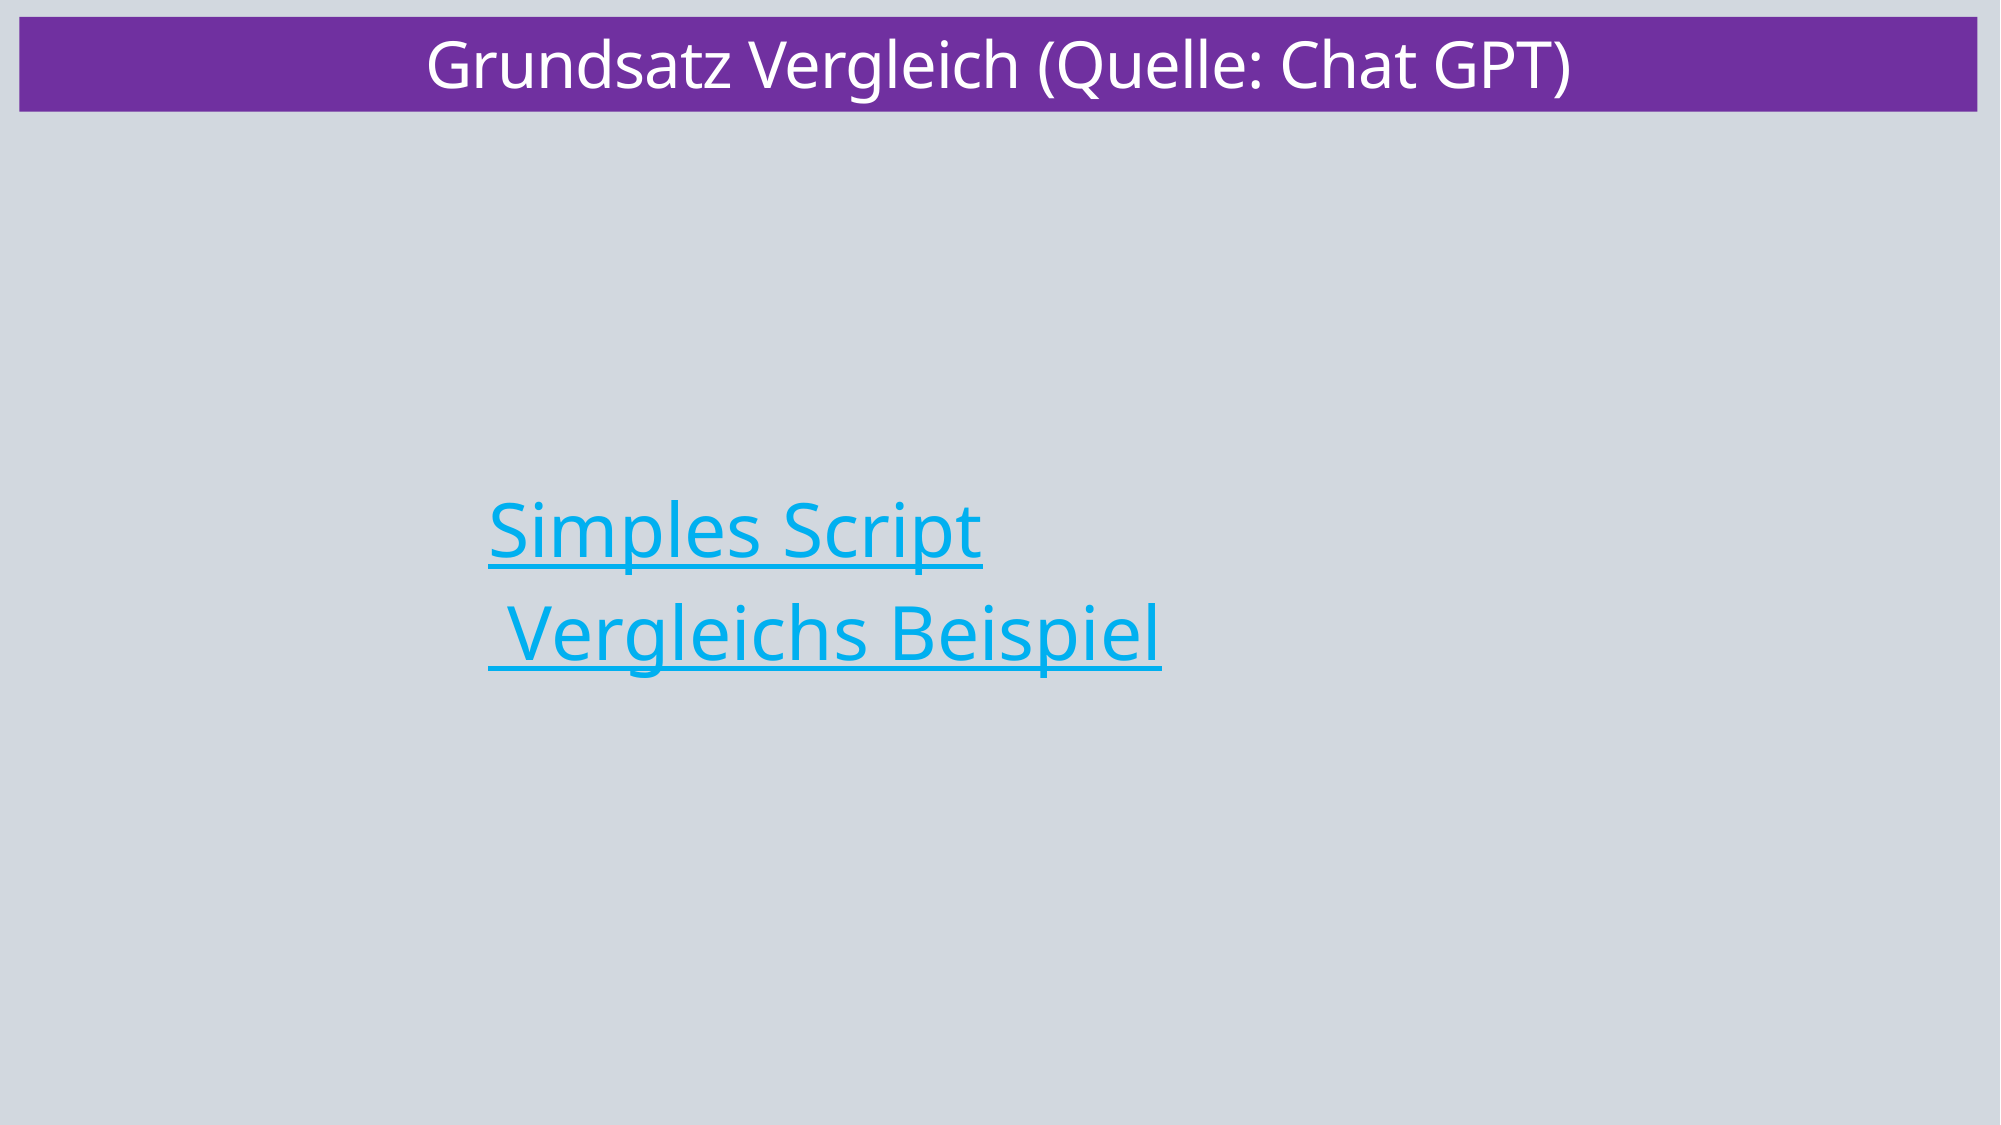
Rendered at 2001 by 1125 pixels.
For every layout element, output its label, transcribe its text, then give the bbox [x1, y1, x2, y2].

text_box Simples Script Vergleichs Beispiel [473, 475, 1571, 695]
title Grundsatz Vergleich (Quelle: Chat GPT) [19, 16, 1978, 112]
